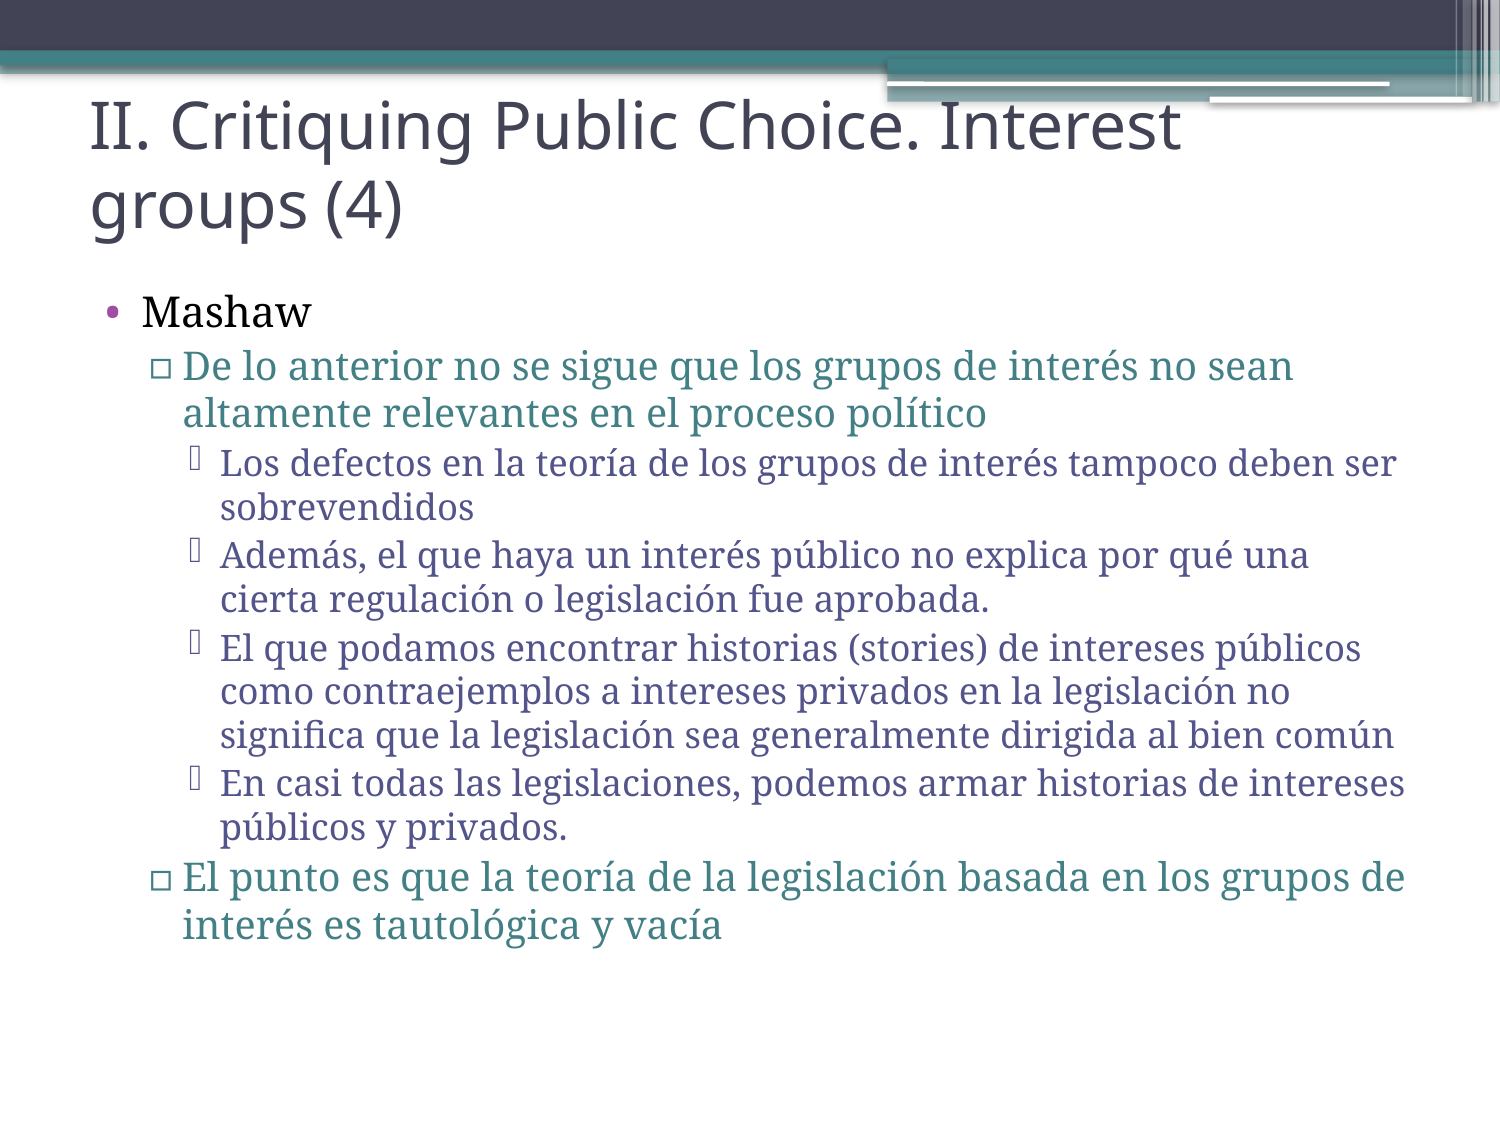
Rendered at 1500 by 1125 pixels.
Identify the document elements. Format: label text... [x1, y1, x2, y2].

list Mashaw De lo anterior no se sigue que los grupos de interés no sean altamente relevantes en el proceso político Los defectos en la teoría de los grupos de interés tampoco deben ser sobrevendidos Además, el que haya un interés público no explica por qué una cierta regulación o legislación fue aprobada. El que podamos encontrar historias (stories) de intereses públicos como contraejemplos a intereses privados en la legislación no significa que la legislación sea generalmente dirigida al bien común En casi todas las legislaciones, podemos armar historias de intereses públicos y privados. El punto es que la teoría de la legislación basada en los grupos de interés es tautológica y vacía [75, 277, 1425, 988]
title II. Critiquing Public Choice. Interest groups (4) [75, 75, 1425, 250]
